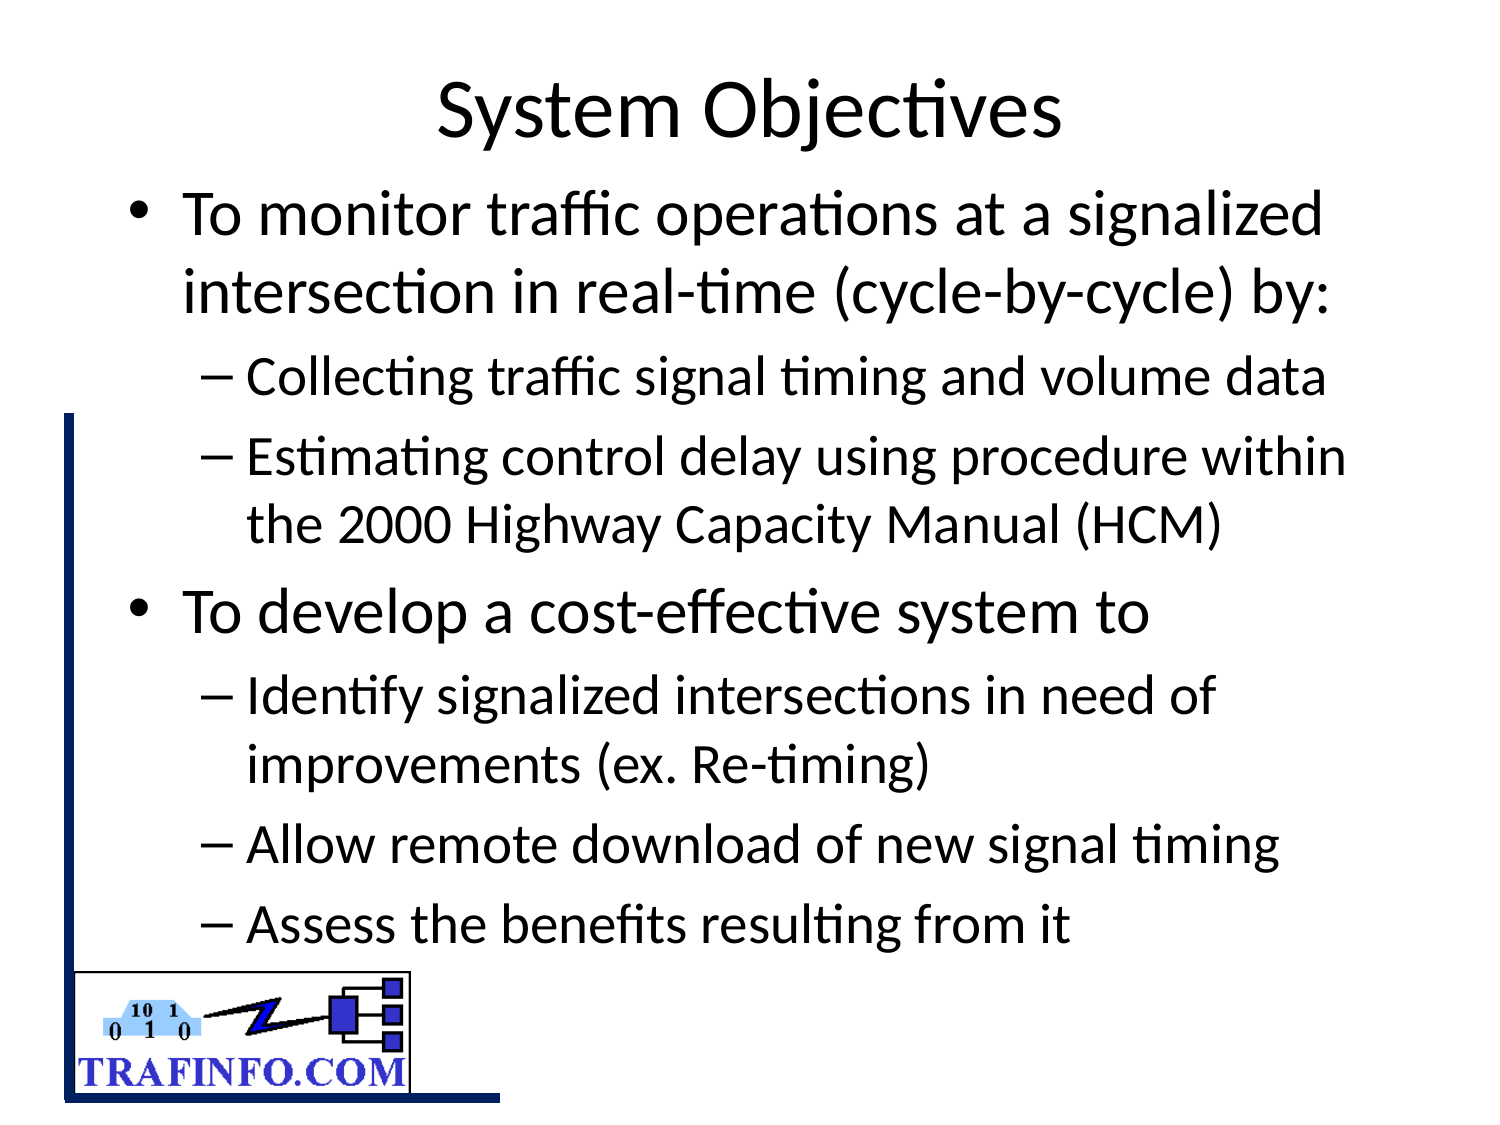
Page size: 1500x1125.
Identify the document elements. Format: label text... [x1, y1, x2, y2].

title System Objectives [75, 45, 1425, 163]
picture [74, 971, 411, 1093]
list To monitor traffic operations at a signalized intersection in real-time (cycle-by-cycle) by: Collecting traffic signal timing and volume data Estimating control delay using procedure within the 2000 Highway Capacity Manual (HCM) To develop a cost-effective system to Identify signalized intersections in need of improvements (ex. Re-timing) Allow remote download of new signal timing Assess the benefits resulting from it [112, 162, 1425, 963]
